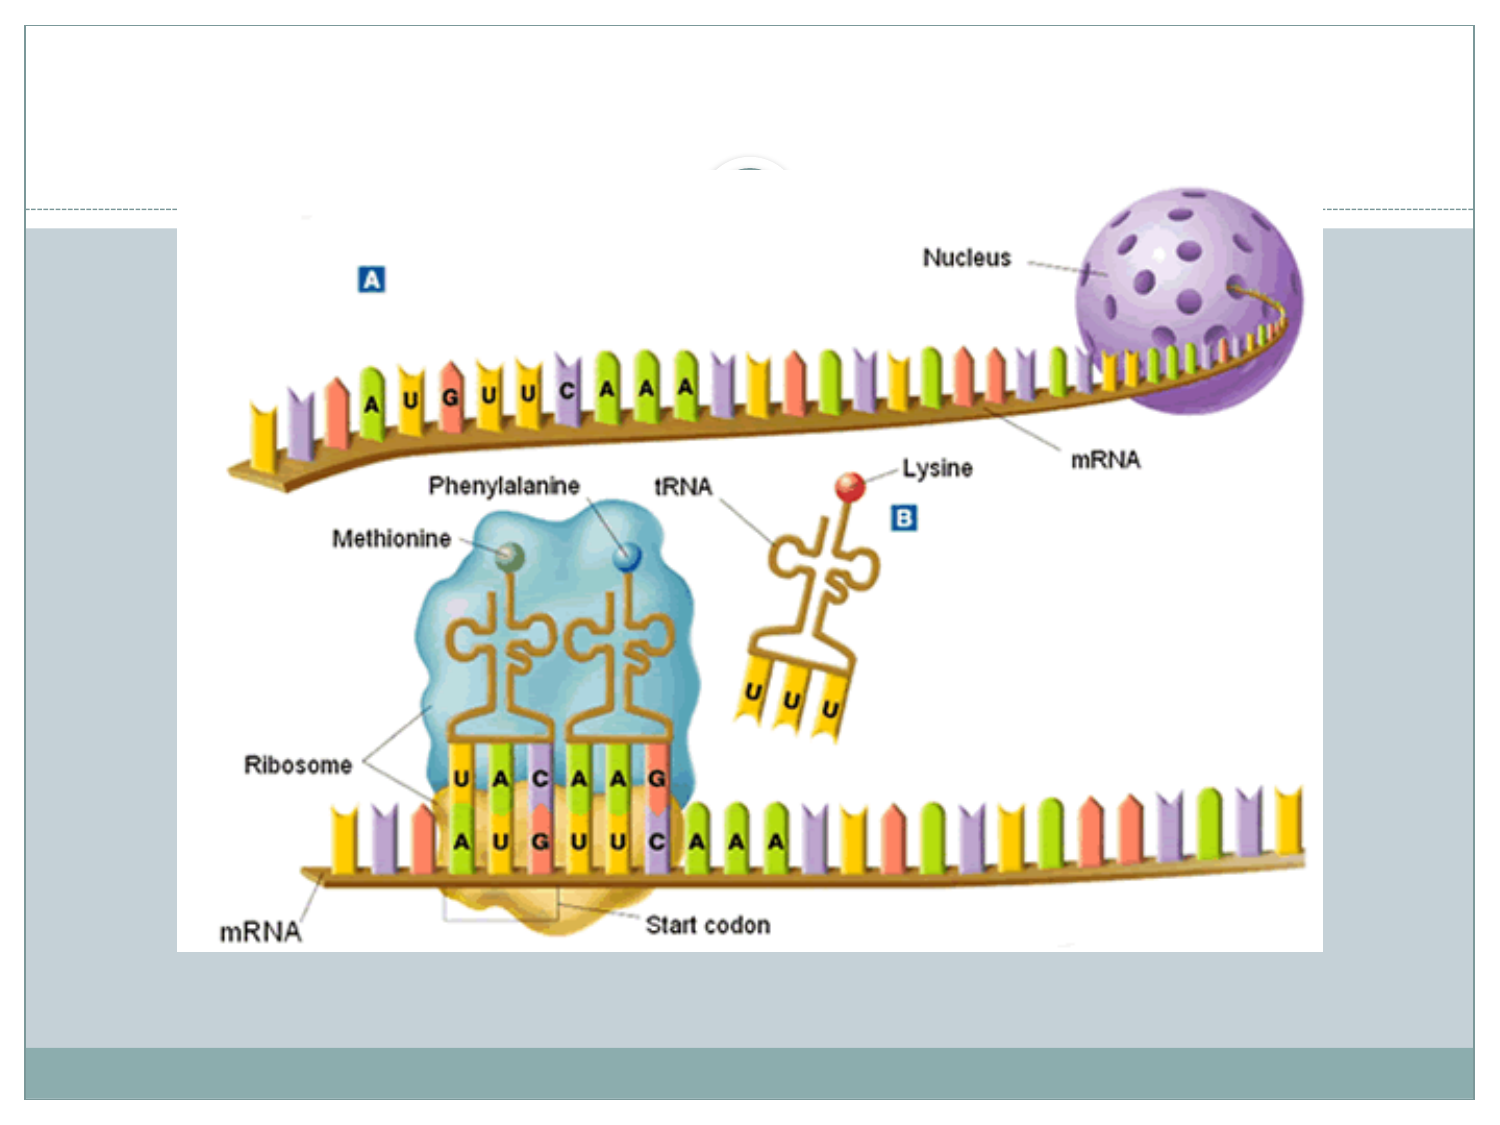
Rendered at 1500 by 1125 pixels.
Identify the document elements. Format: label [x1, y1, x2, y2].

picture [176, 170, 1324, 953]
